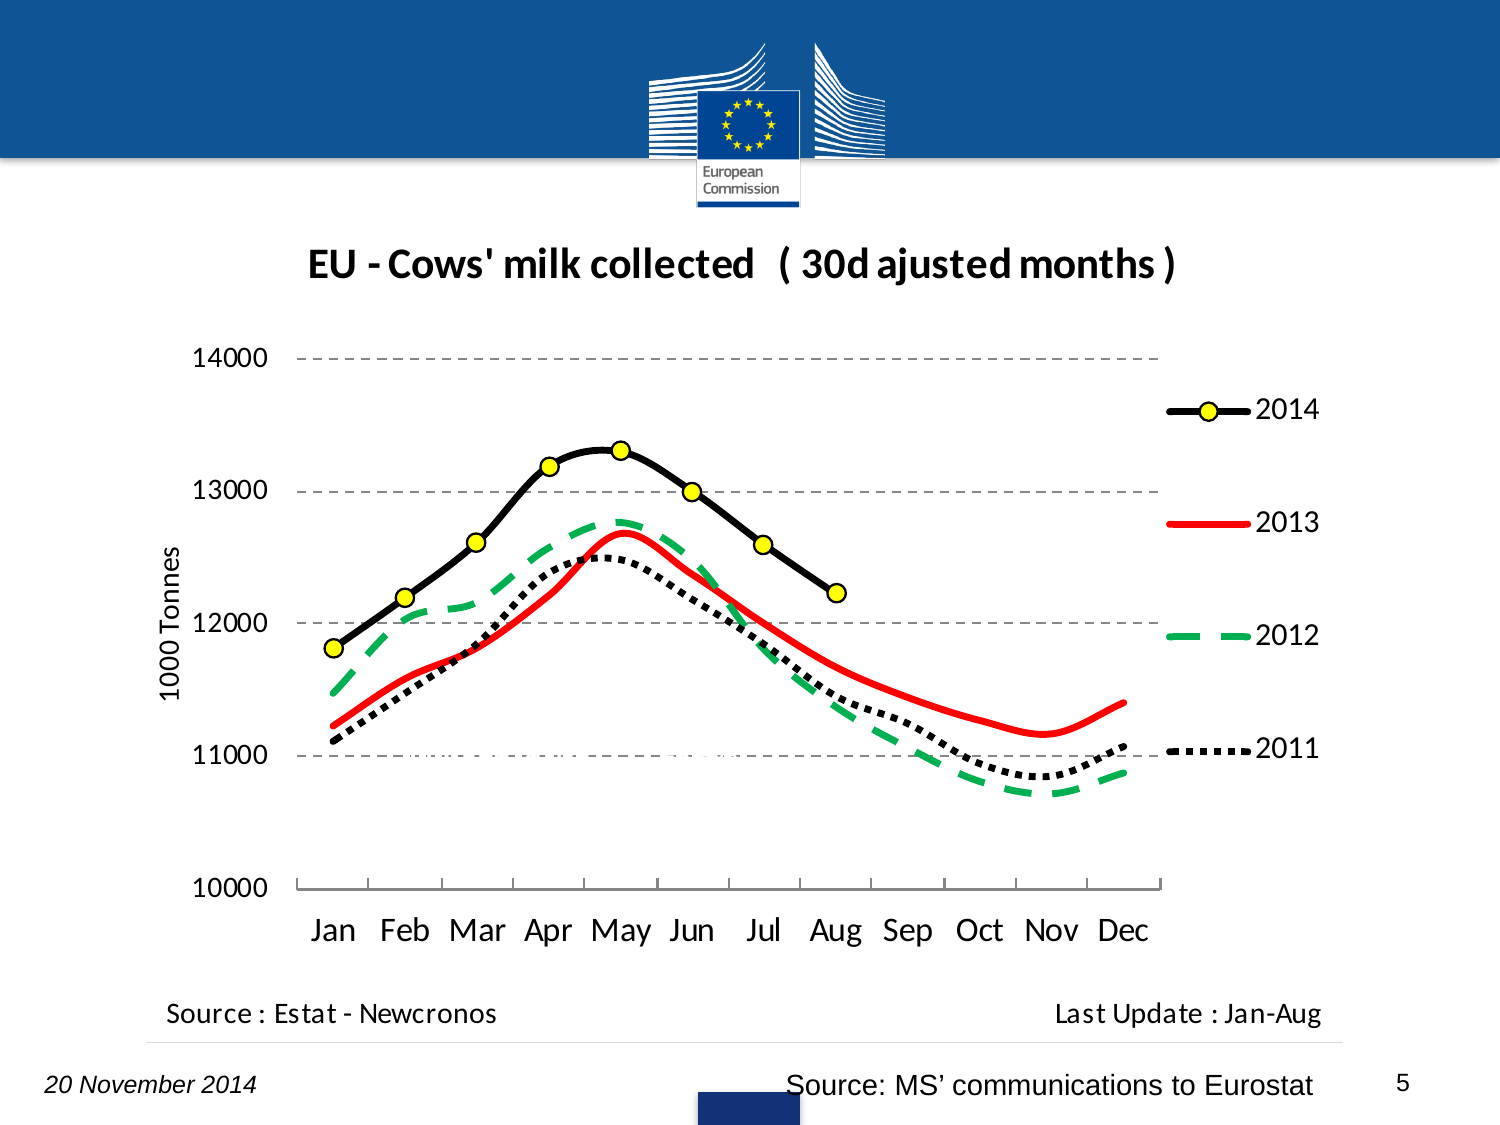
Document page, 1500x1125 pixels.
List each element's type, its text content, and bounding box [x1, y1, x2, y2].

picture [649, 42, 885, 208]
footer [513, 1058, 989, 1103]
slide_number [29, 1060, 380, 1105]
text_box Source: MS’ communications to Eurostat [989, 1058, 1329, 1102]
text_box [143, 221, 1346, 1045]
slide_number 5 [1074, 1058, 1425, 1103]
